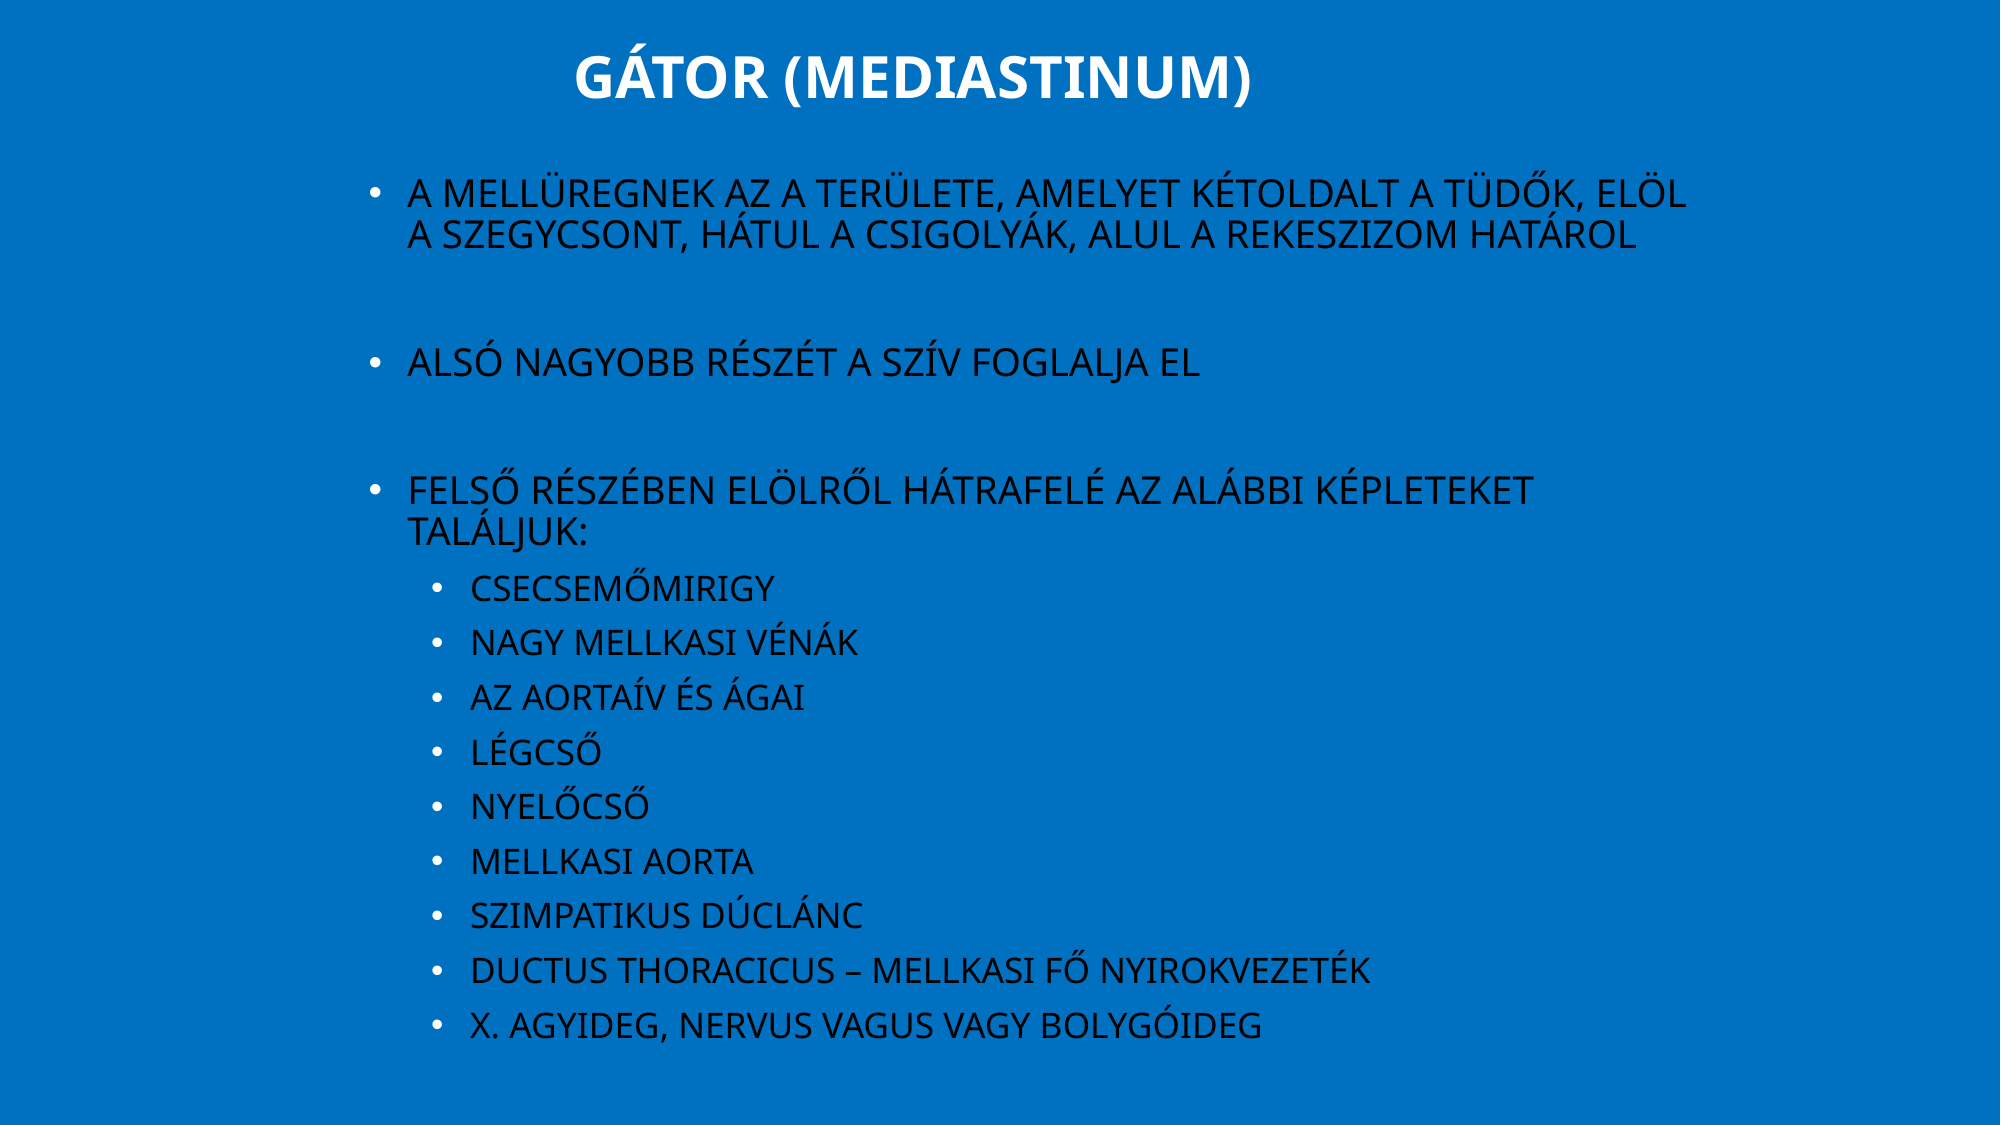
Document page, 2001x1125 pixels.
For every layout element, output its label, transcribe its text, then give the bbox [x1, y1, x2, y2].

list a mellüregnek az a területe, amelyet kétoldalt a tüdők, elöl a szegycsont, hátul a csigolyák, alul a rekeszizom határol alsó nagyobb részét a szív foglalja el felső részében elölről hátrafelé az alábbi képleteket találjuk: csecsemőmirigy nagy mellkasi vénák az aortaív és ágai légcső nyelőcső mellkasi aorta szimpatikus dúclánc ductus thoracicus – mellkasi fő nyirokvezeték X. agyideg, nervus vagus vagy bolygóideg [291, 160, 1704, 1060]
title Gátor (mediastinum) [275, 24, 1550, 125]
